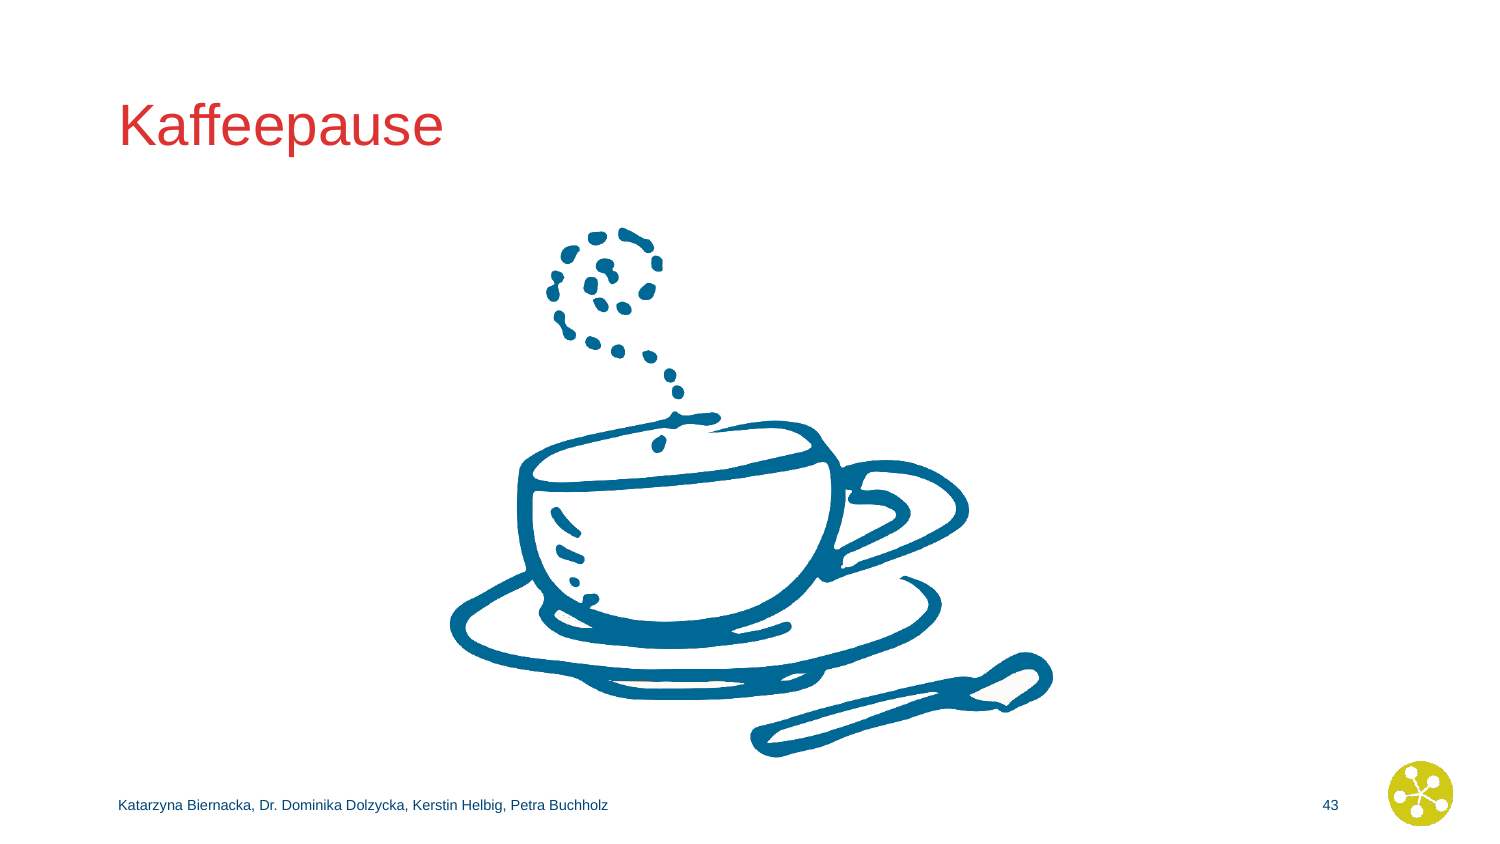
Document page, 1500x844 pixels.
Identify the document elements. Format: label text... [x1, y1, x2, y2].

slide_number 42 [1016, 782, 1354, 827]
picture [1388, 761, 1453, 826]
footer Katarzyna Biernacka, Dr. Dominika Dolzycka, Kerstin Helbig, Petra Buchholz [103, 782, 742, 827]
title Kaffeepause [103, 44, 1397, 208]
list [446, 224, 1053, 760]
